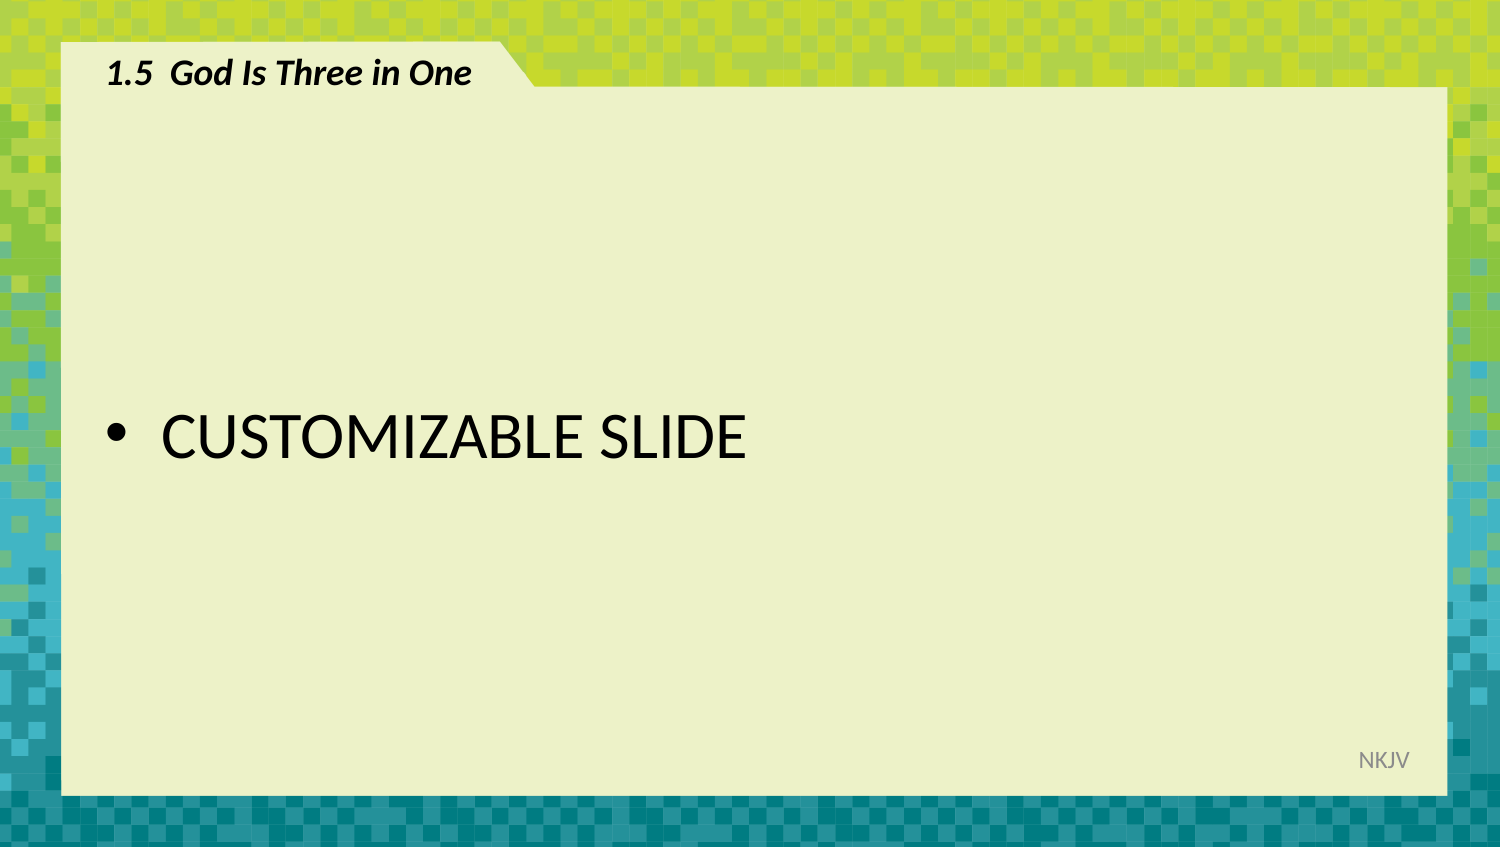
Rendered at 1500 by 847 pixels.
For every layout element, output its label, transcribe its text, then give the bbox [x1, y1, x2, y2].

list CUSTOMIZABLE SLIDE [89, 141, 1403, 722]
footer NKJV [950, 736, 1425, 782]
picture [0, 0, 1500, 847]
title 1.5 God Is Three in One [89, 33, 1420, 108]
